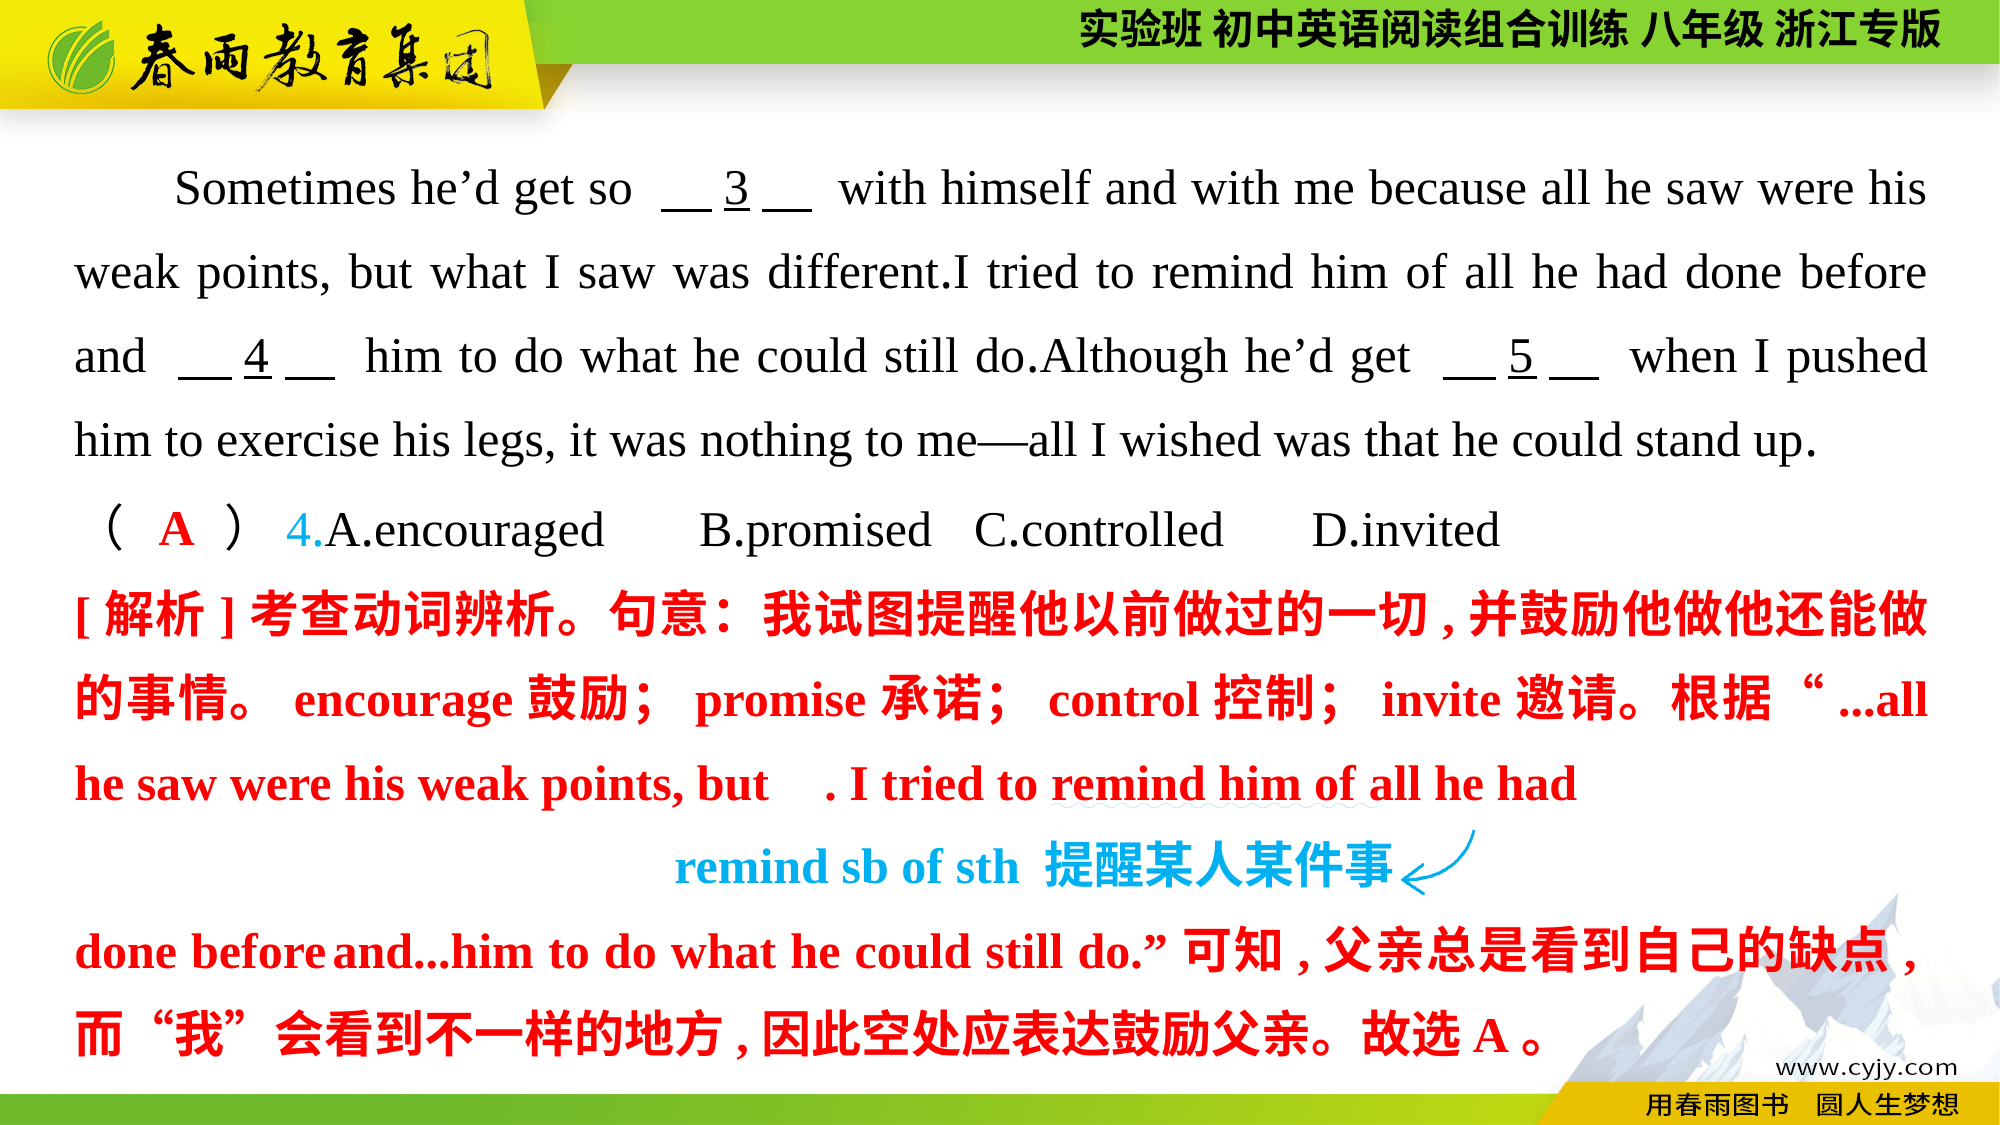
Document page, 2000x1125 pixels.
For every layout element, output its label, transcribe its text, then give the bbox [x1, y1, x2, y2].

picture [0, 0, 2000, 1125]
list Sometimes he’d get so 3 with himself and with me because all he saw were his weak points, but what I saw was different.I tried to remind him of all he had done before and 4 him to do what he could still do.Although he’d get 5 when I pushed him to exercise his legs, it was nothing to me—all I wished was that he could stand up. [59, 123, 1944, 468]
text_box （ ）4.A.encouraged B.promised C.controlled D.invited [59, 468, 1944, 565]
text_box [解析]考查动词辨析。句意：我试图提醒他以前做过的一切,并鼓励他做他还能做的事情。encourage鼓励；promise承诺；control控制；invite邀请。根据“...all he saw were his weak points, but . I tried to remind him of all he had remind sb of sth 提醒某人某件事 done before and...him to do what he could still do.”可知,父亲总是看到自己的缺点,而“我”会看到不一样的地方,因此空处应表达鼓励父亲。故选A。 [59, 565, 1944, 1070]
text_box A [143, 463, 210, 563]
